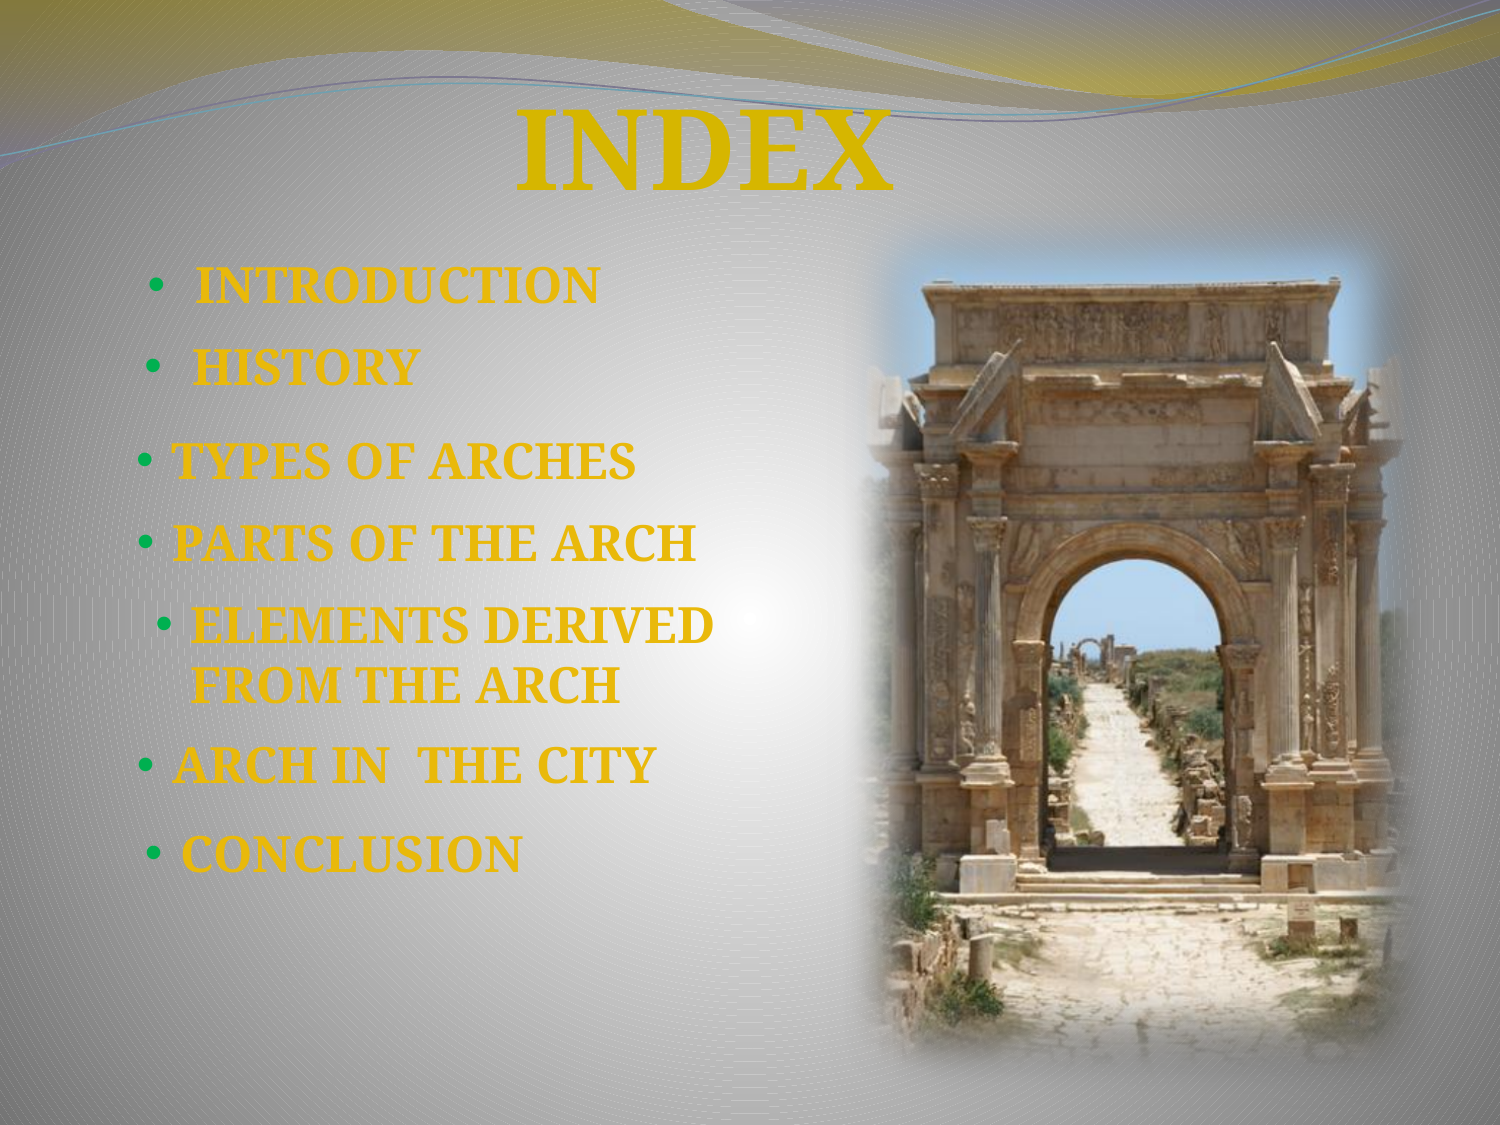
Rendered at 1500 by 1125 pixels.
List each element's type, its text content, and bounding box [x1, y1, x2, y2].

text_box HISTORY [129, 328, 437, 403]
text_box ARCH IN THE CITY [122, 726, 686, 802]
text_box PARTS OF THE ARCH [122, 503, 713, 579]
text_box ELEMENTS DERIVED FROM THE ARCH [140, 585, 797, 721]
text_box INTRODUCTION [132, 246, 617, 321]
text_box INDEX [500, 70, 910, 355]
text_box TYPES OF ARCHES [121, 421, 653, 497]
text_box CONCLUSION [130, 814, 539, 890]
picture [842, 198, 1427, 1079]
